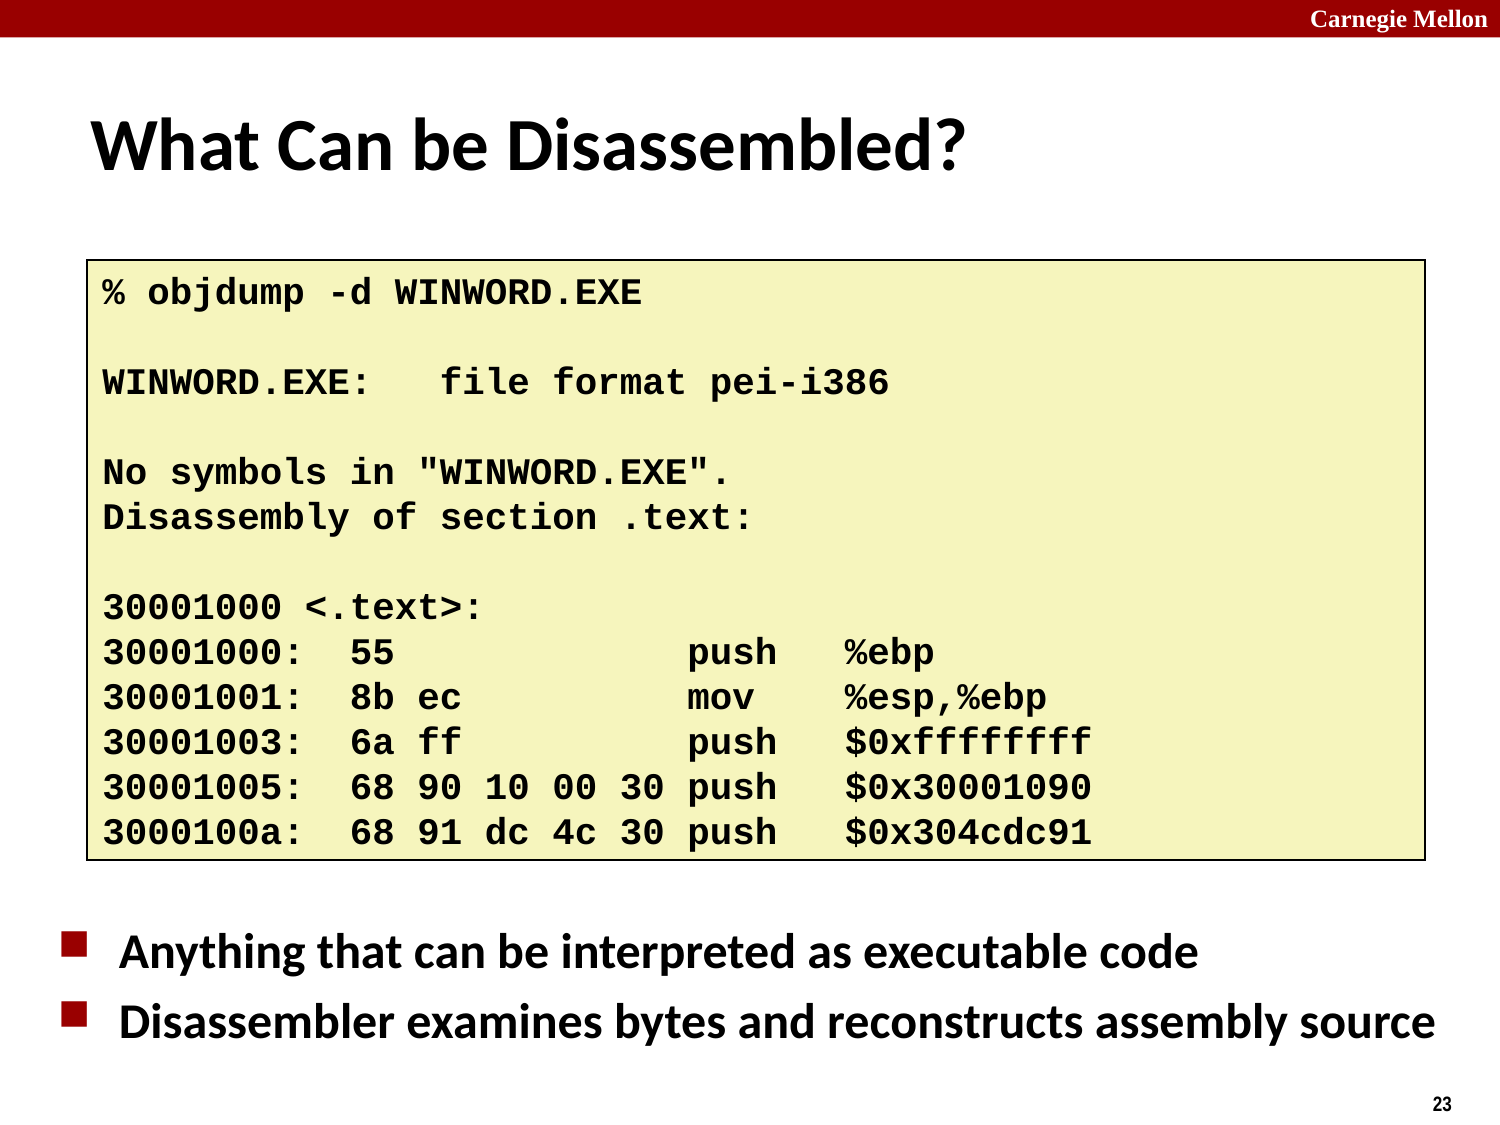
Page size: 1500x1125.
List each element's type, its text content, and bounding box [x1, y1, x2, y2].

title What Can be Disassembled? [74, 93, 1249, 188]
text_box % objdump -d WINWORD.EXE WINWORD.EXE: file format pei-i386 No symbols in "WINWORD.EXE". Disassembly of section .text: 30001000 <.text>: 30001000: 55 push %ebp 30001001: 8b ec mov %esp,%ebp 30001003: 6a ff push $0xffffffff 30001005: 68 90 10 00 30 push $0x30001090 3000100a: 68 91 dc 4c 30 push $0x304cdc91 [87, 260, 1425, 860]
list Anything that can be interpreted as executable code Disassembler examines bytes and reconstructs assembly source [47, 910, 1463, 1125]
